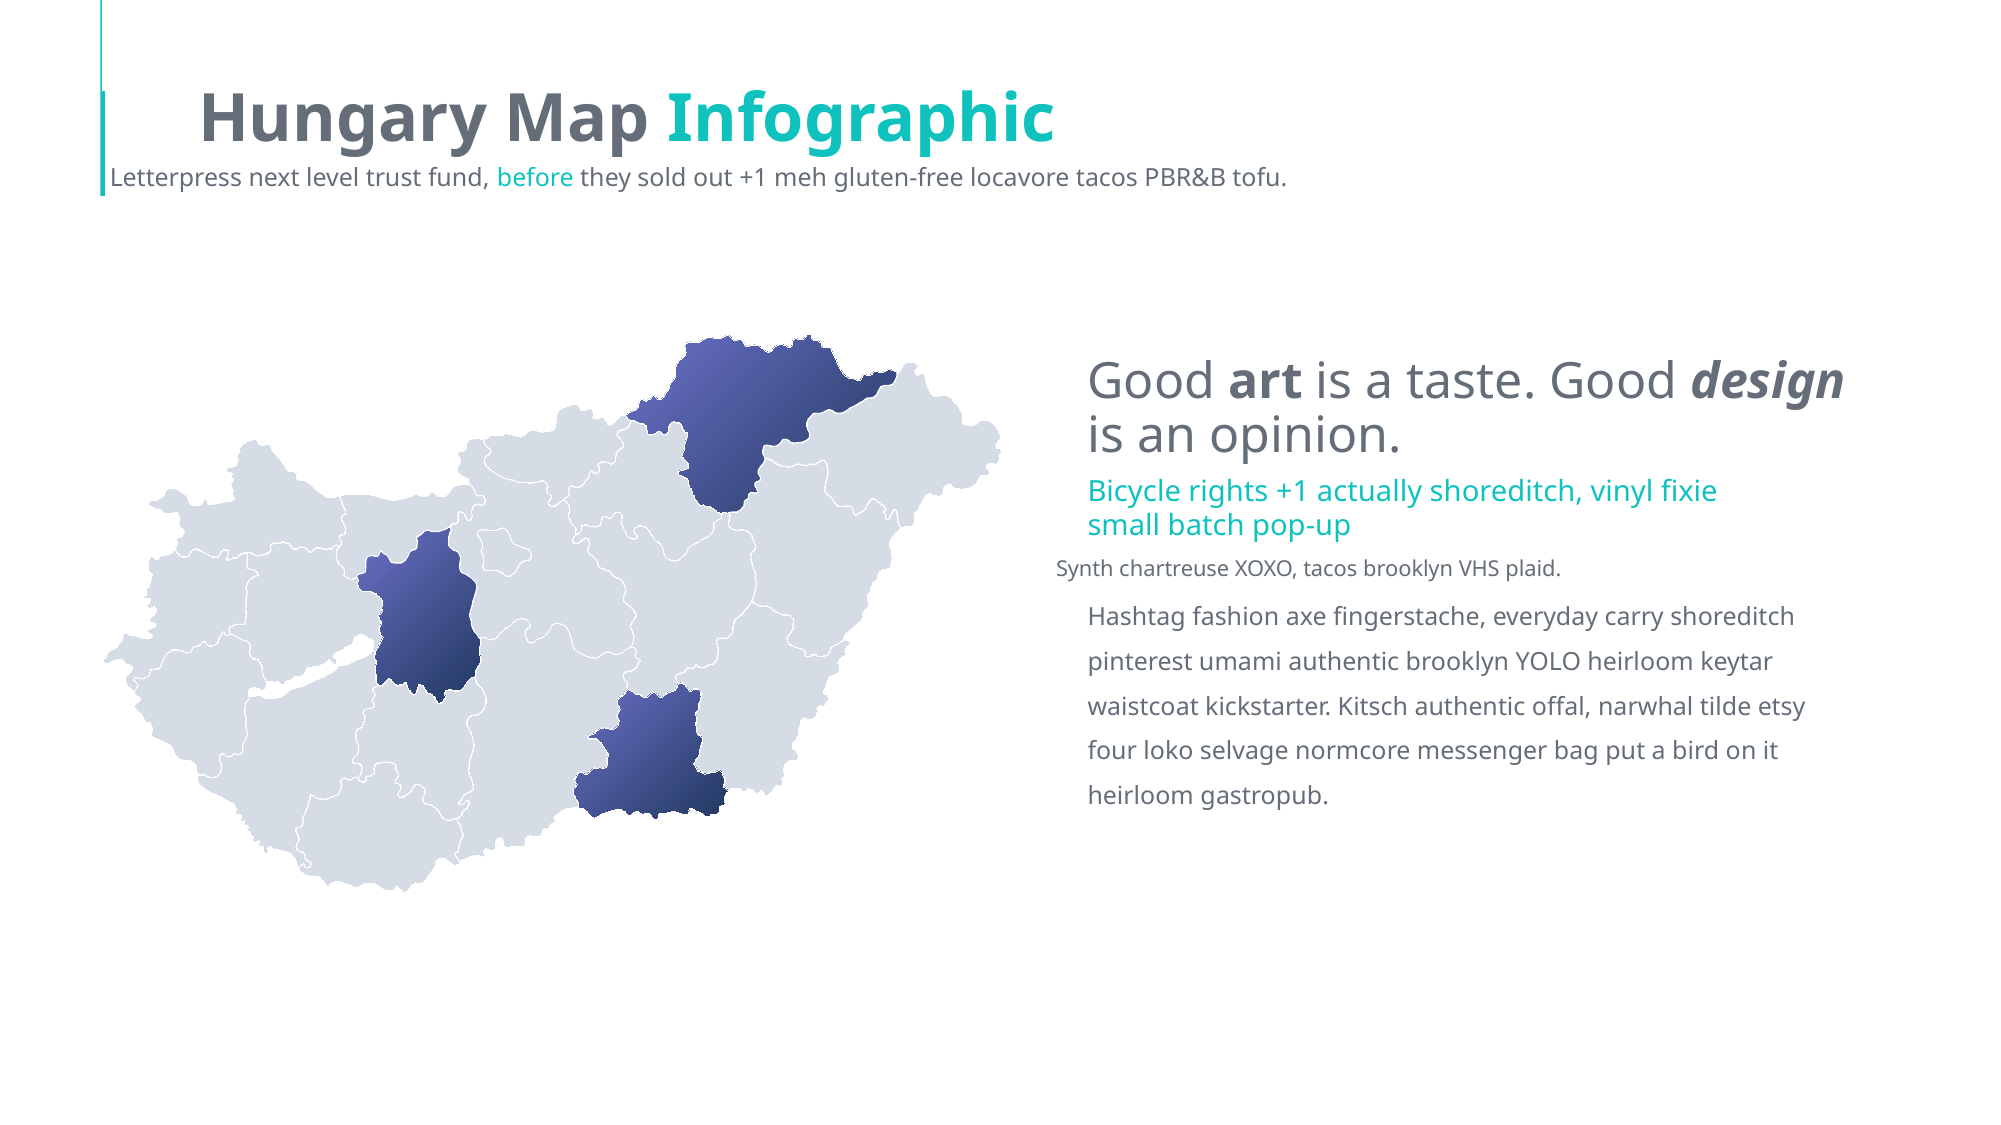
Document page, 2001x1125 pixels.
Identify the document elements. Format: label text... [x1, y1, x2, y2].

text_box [103, 333, 1002, 893]
text_box Bicycle rights +1 actually shoreditch, vinyl fixie small batch pop-up [1072, 464, 1781, 550]
text_box Good art is a taste. Good design is an opinion. [1072, 347, 1902, 471]
text_box Hashtag fashion axe fingerstache, everyday carry shoreditch pinterest umami authentic brooklyn YOLO heirloom keytar waistcoat kickstarter. Kitsch authentic offal, narwhal tilde etsy four loko selvage normcore messenger bag put a bird on it heirloom gastropub. [1072, 578, 1871, 818]
text_box Hungary Map Infographic [183, 66, 1423, 162]
text_box Letterpress next level trust fund, before they sold out +1 meh gluten-free locavore tacos PBR&B tofu. [95, 154, 1310, 199]
text_box Synth chartreuse XOXO, tacos brooklyn VHS plaid. [1041, 538, 1578, 588]
